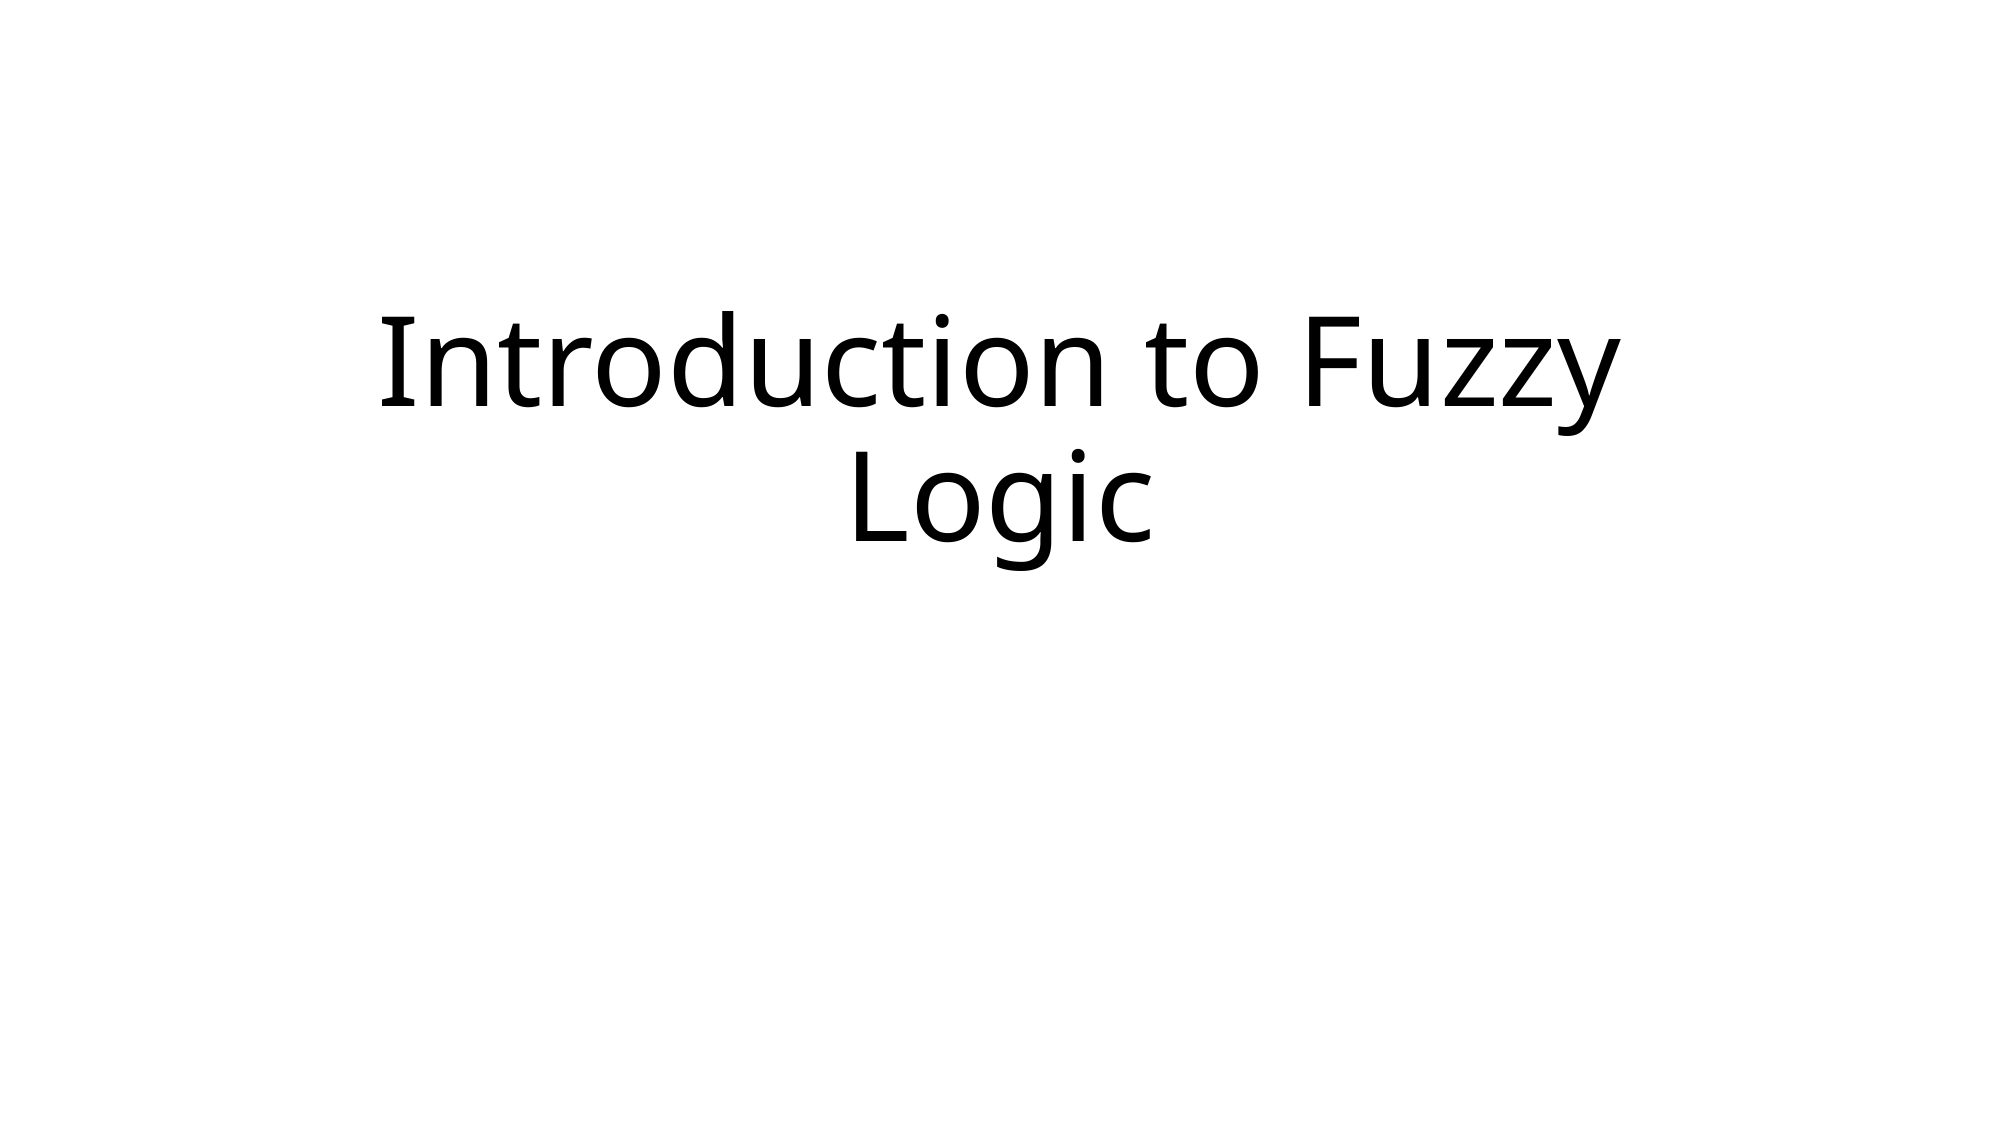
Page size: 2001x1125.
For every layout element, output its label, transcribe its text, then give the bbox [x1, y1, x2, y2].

title Introduction to Fuzzy Logic [249, 184, 1750, 576]
